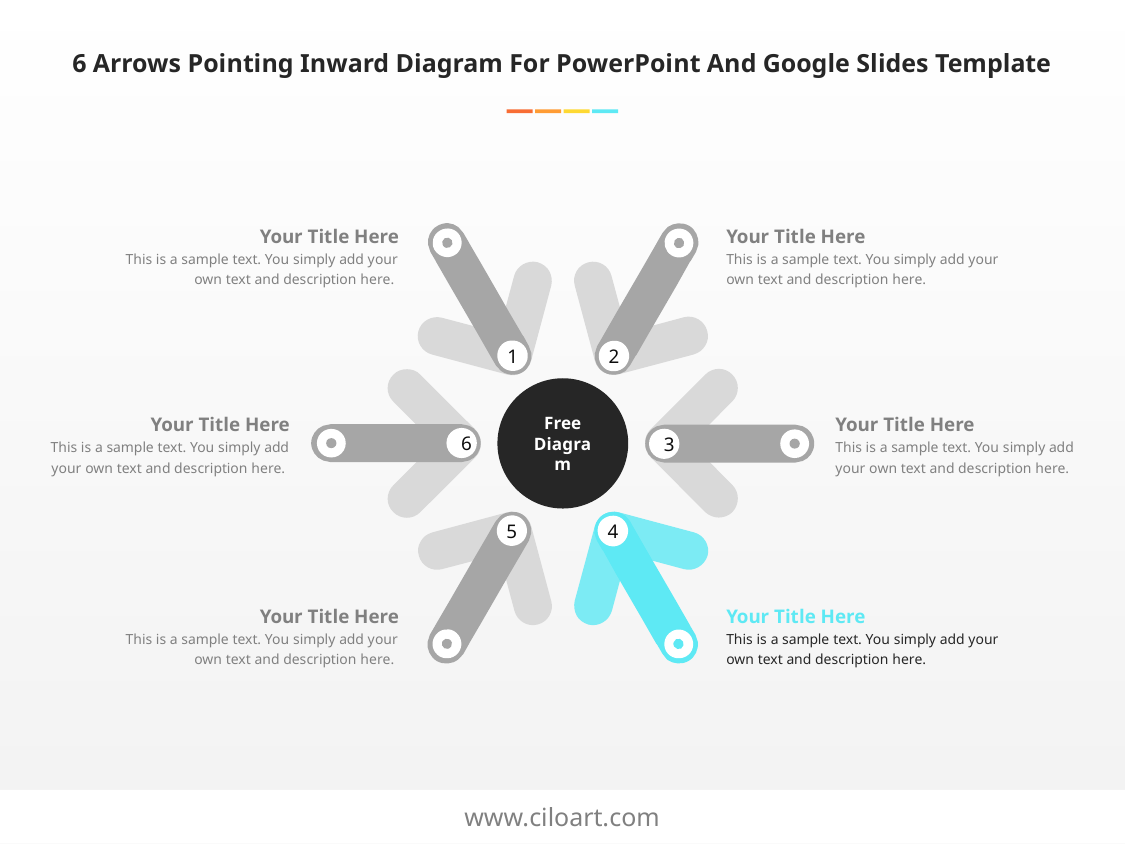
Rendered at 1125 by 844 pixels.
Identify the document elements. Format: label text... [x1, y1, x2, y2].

text_box Your Title Here This is a sample text. You simply add your own text and description here. [726, 599, 1024, 668]
text_box Free Diagram [497, 378, 629, 509]
text_box Your Title Here This is a sample text. You simply add your own text and description here. [47, 408, 290, 476]
text_box Your Title Here This is a sample text. You simply add your own text and description here. [101, 599, 399, 668]
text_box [642, 366, 815, 518]
text_box Your Title Here This is a sample text. You simply add your own text and description here. [726, 219, 1024, 288]
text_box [415, 221, 553, 378]
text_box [573, 509, 711, 666]
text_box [571, 221, 709, 378]
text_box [310, 369, 483, 520]
text_box Your Title Here This is a sample text. You simply add your own text and description here. [101, 219, 399, 288]
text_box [416, 509, 555, 666]
title 6 Arrows Pointing Inward Diagram For PowerPoint And Google Slides Template [47, 21, 1078, 104]
text_box Your Title Here This is a sample text. You simply add your own text and description here. [835, 408, 1078, 476]
